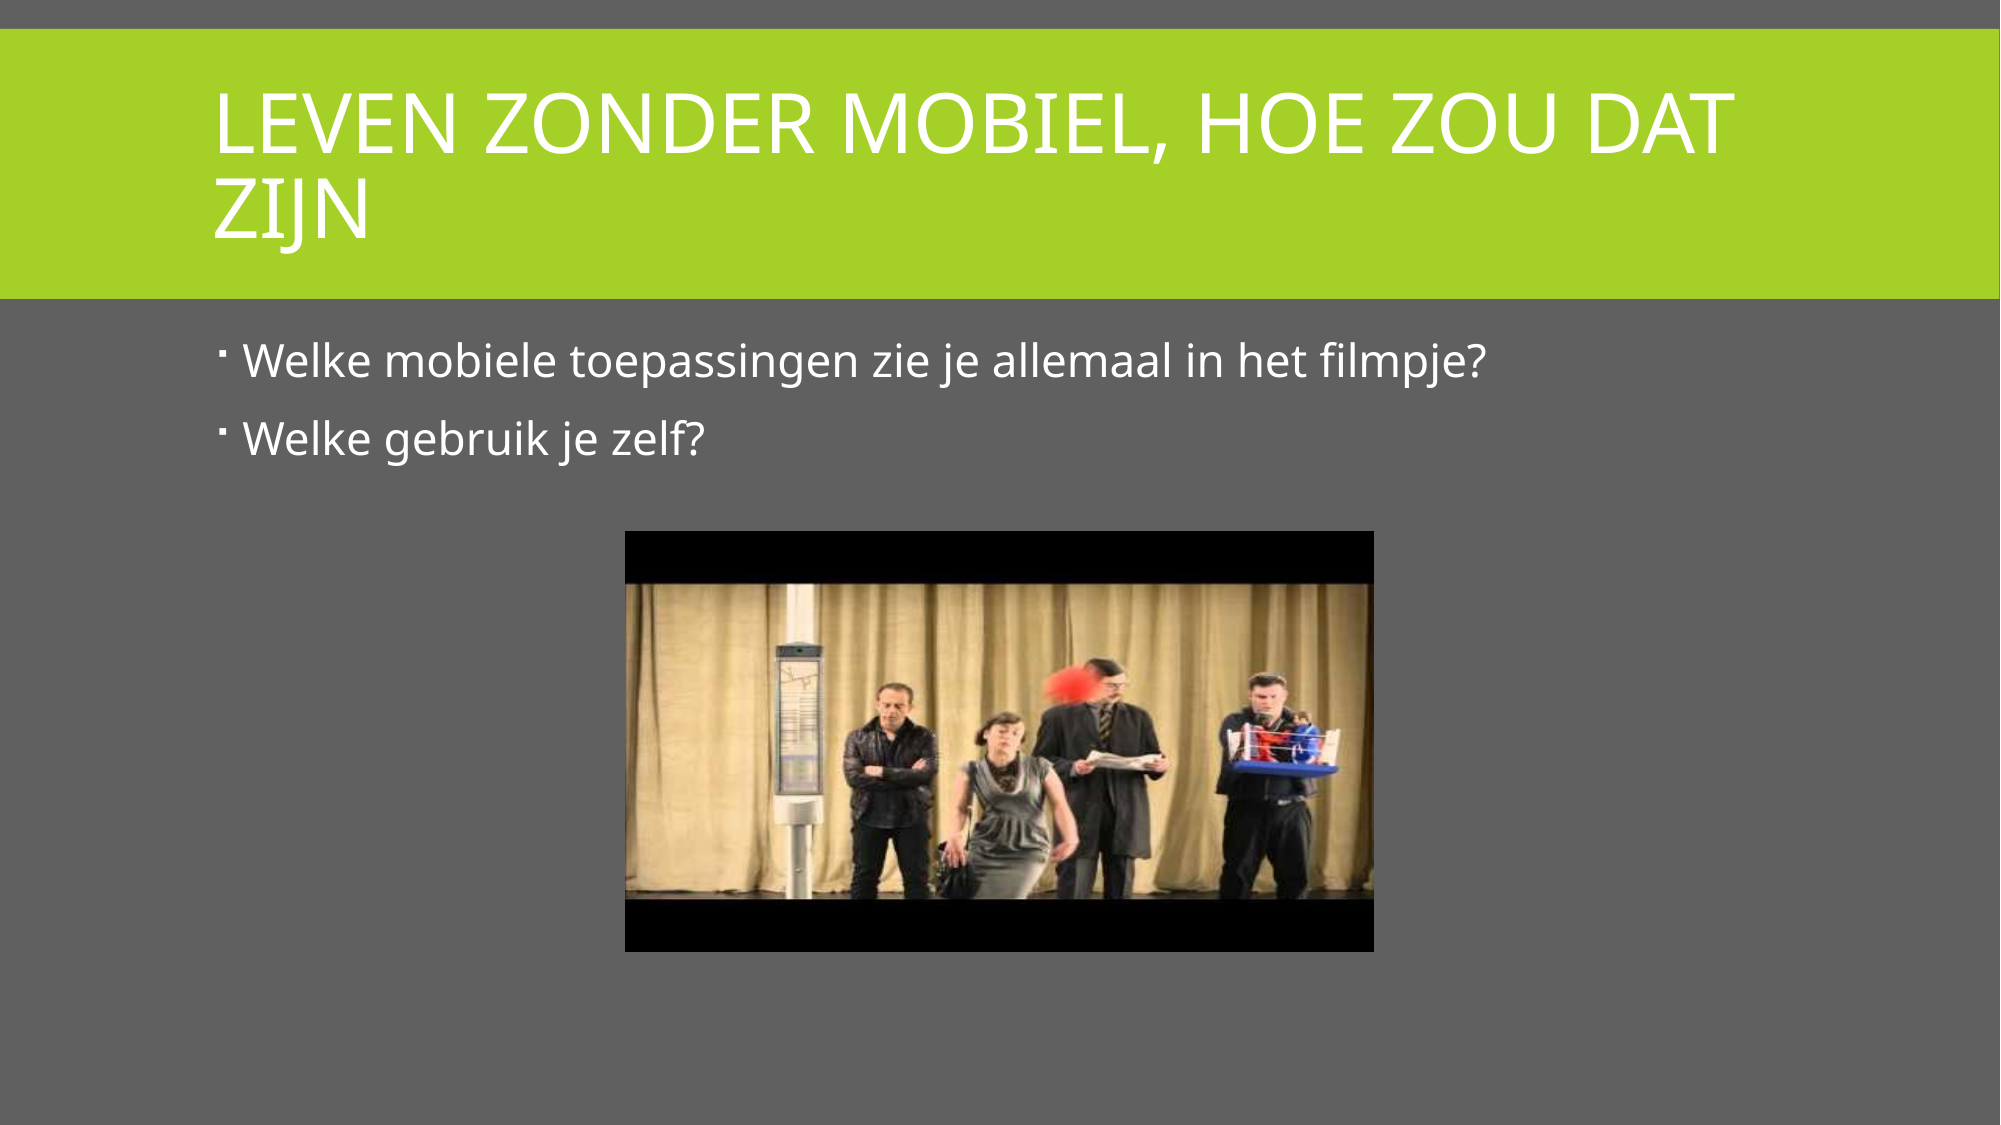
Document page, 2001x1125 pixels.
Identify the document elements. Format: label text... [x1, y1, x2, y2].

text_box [624, 530, 1375, 953]
list Welke mobiele toepassingen zie je allemaal in het filmpje? Welke gebruik je zelf? [197, 329, 1803, 1020]
title Leven zonder mobiel, hoe zou dat zijn [197, 46, 1803, 295]
